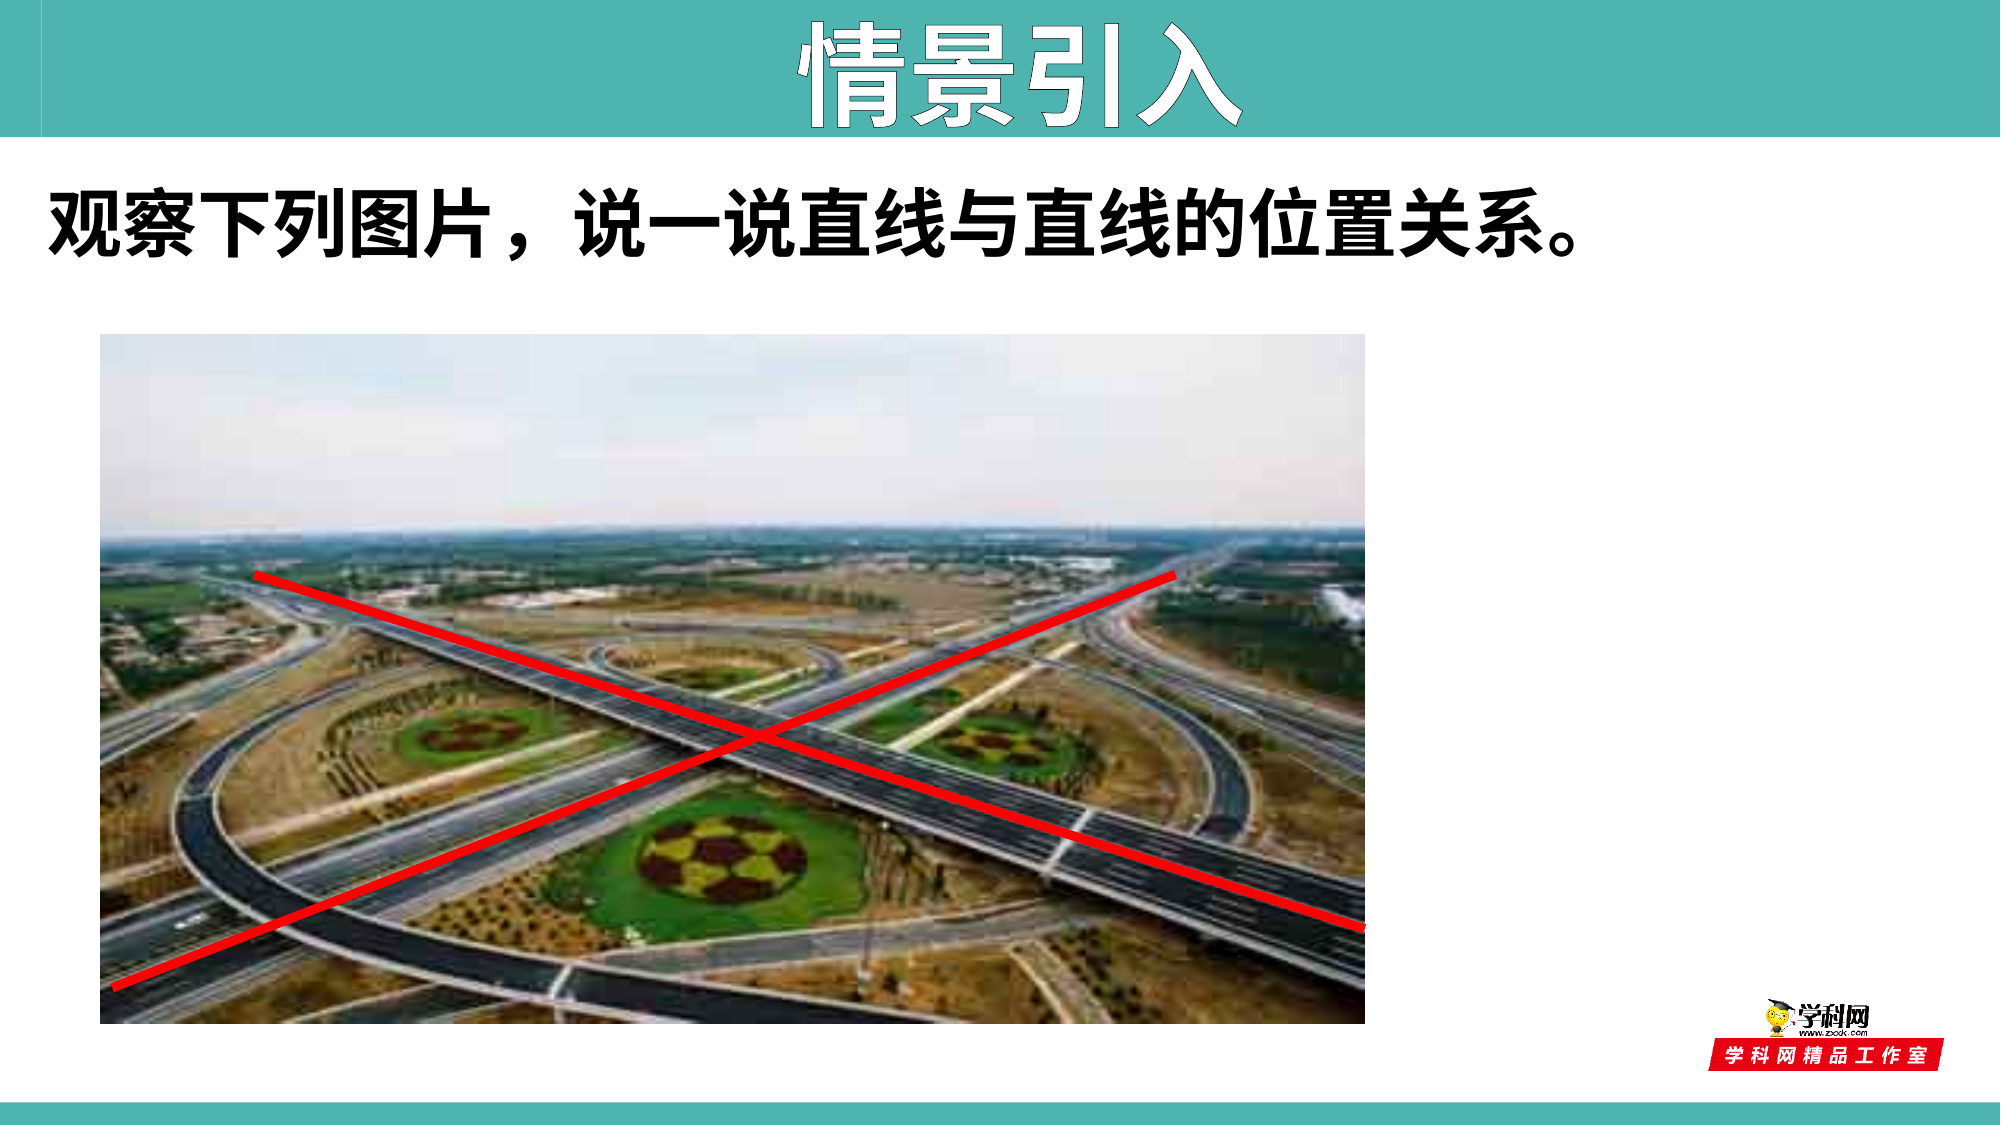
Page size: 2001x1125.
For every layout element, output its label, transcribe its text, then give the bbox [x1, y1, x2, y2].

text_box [111, 574, 1365, 988]
picture [1766, 999, 1869, 1037]
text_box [0, 0, 2000, 138]
text_box 观察下列图片，说一说直线与直线的位置关系。 [33, 169, 1697, 275]
text_box [0, 1100, 2000, 1125]
picture [1708, 1038, 1944, 1071]
picture [100, 334, 1365, 1024]
